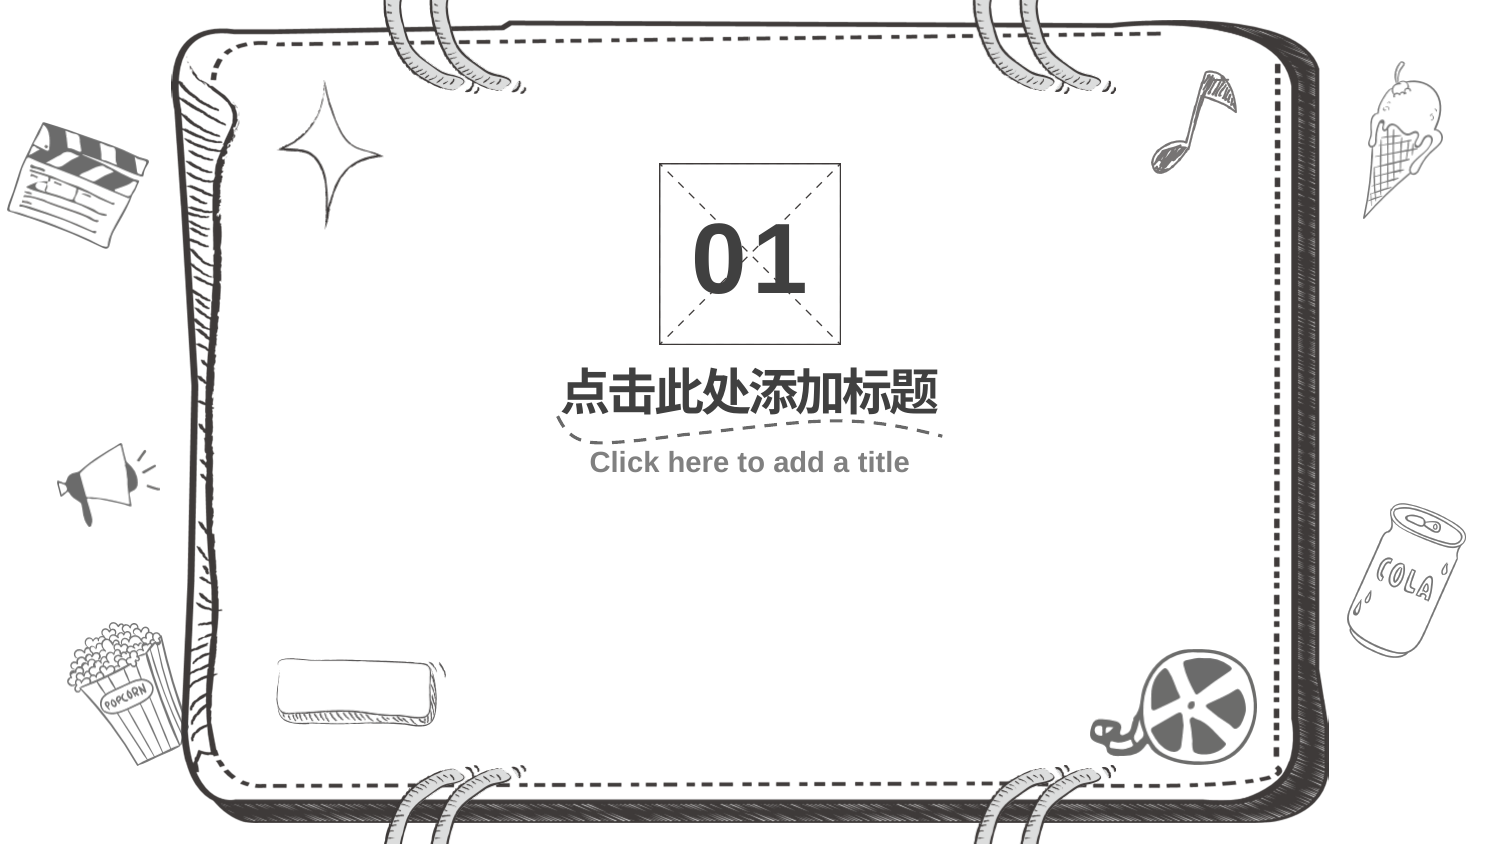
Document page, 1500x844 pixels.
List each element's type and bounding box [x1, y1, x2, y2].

picture [1363, 61, 1443, 220]
picture [57, 443, 160, 527]
picture [7, 122, 149, 249]
text_box [650, 163, 850, 346]
picture [1347, 503, 1466, 659]
picture [66, 0, 1329, 844]
